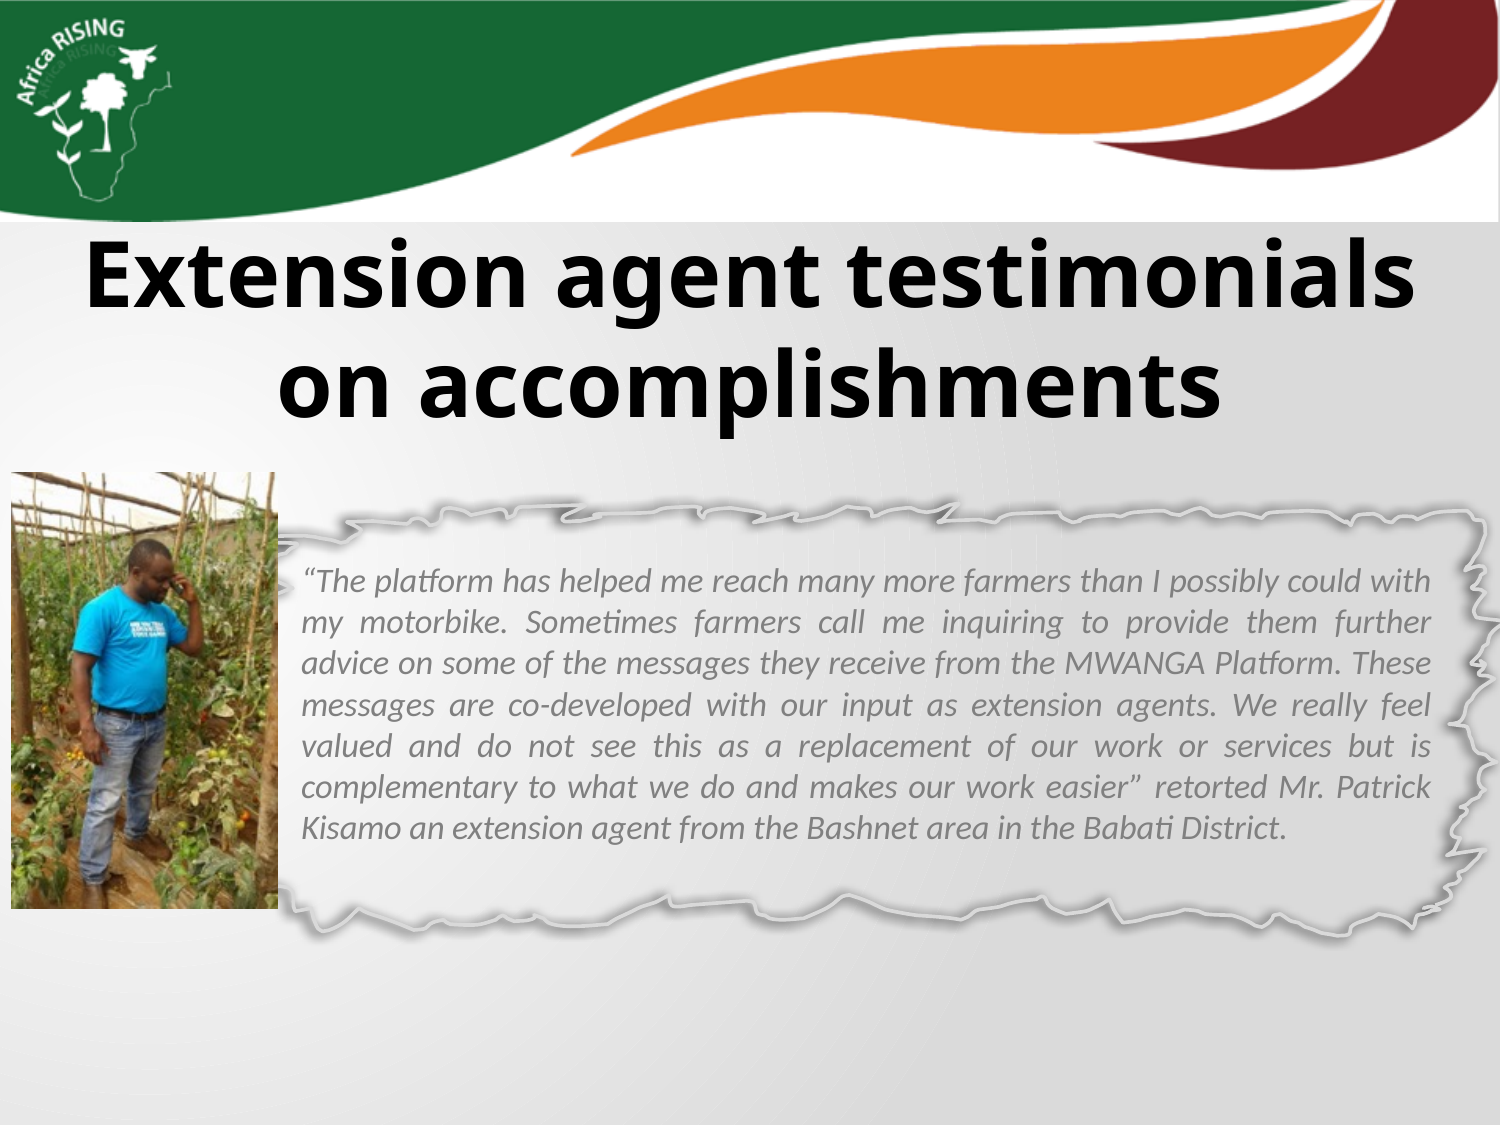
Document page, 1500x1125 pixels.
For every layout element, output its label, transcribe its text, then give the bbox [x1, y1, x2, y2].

picture [10, 471, 278, 910]
picture [0, 0, 1499, 208]
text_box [221, 502, 1500, 937]
text_box Extension agent testimonials on accomplishments [0, 208, 1500, 446]
